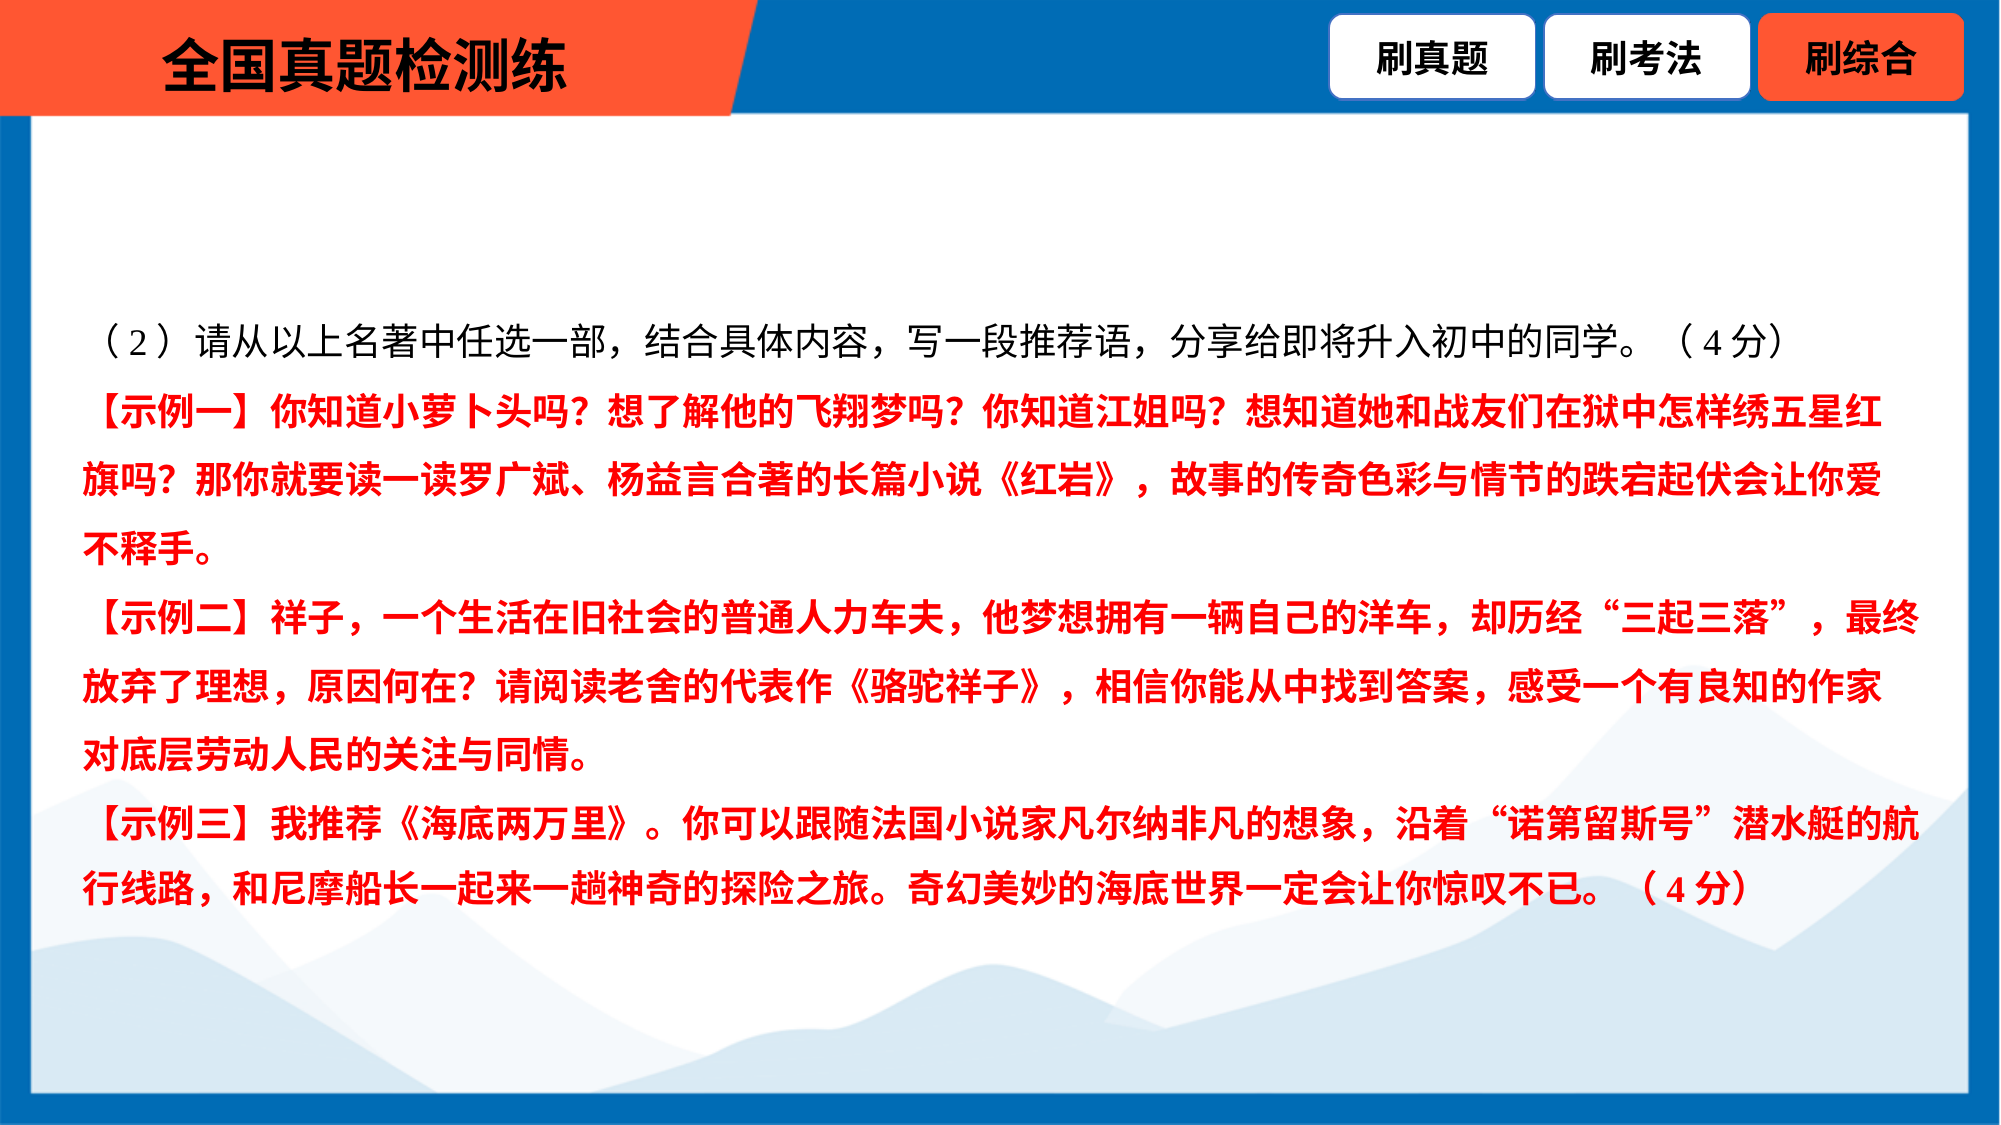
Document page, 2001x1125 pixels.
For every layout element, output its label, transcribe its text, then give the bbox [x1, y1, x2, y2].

picture [0, 0, 2000, 1125]
text_box （2）请从以上名著中任选一部，结合具体内容，写一段推荐语，分享给即将升入初中的同学。（4分） [82, 298, 1917, 357]
text_box 【示例一】你知道小萝卜头吗？想了解他的飞翔梦吗？你知道江姐吗？想知道她和战友们在狱中怎样绣五星红 旗吗？那你就要读一读罗广斌、杨益言合著的长篇小说《红岩》，故事的传奇色彩与情节的跌宕起伏会让你爱 不释手。 【示例二】祥子，一个生活在旧社会的普通人力车夫，他梦想拥有一辆自己的洋车，却历经“三起三落”，最终 放弃了理想，原因何在？请阅读老舍的代表作《骆驼祥子》，相信你能从中找到答案，感受一个有良知的作家 对底层劳动人民的关注与同情。 【示例三】我推荐《海底两万里》。你可以跟随法国小说家凡尔纳非凡的想象，沿着“诺第留斯号”潜水艇的航 行线路，和尼摩船长一起来一趟神奇的探险之旅。奇幻美妙的海底世界一定会让你惊叹不已。（4分） [82, 364, 1917, 904]
